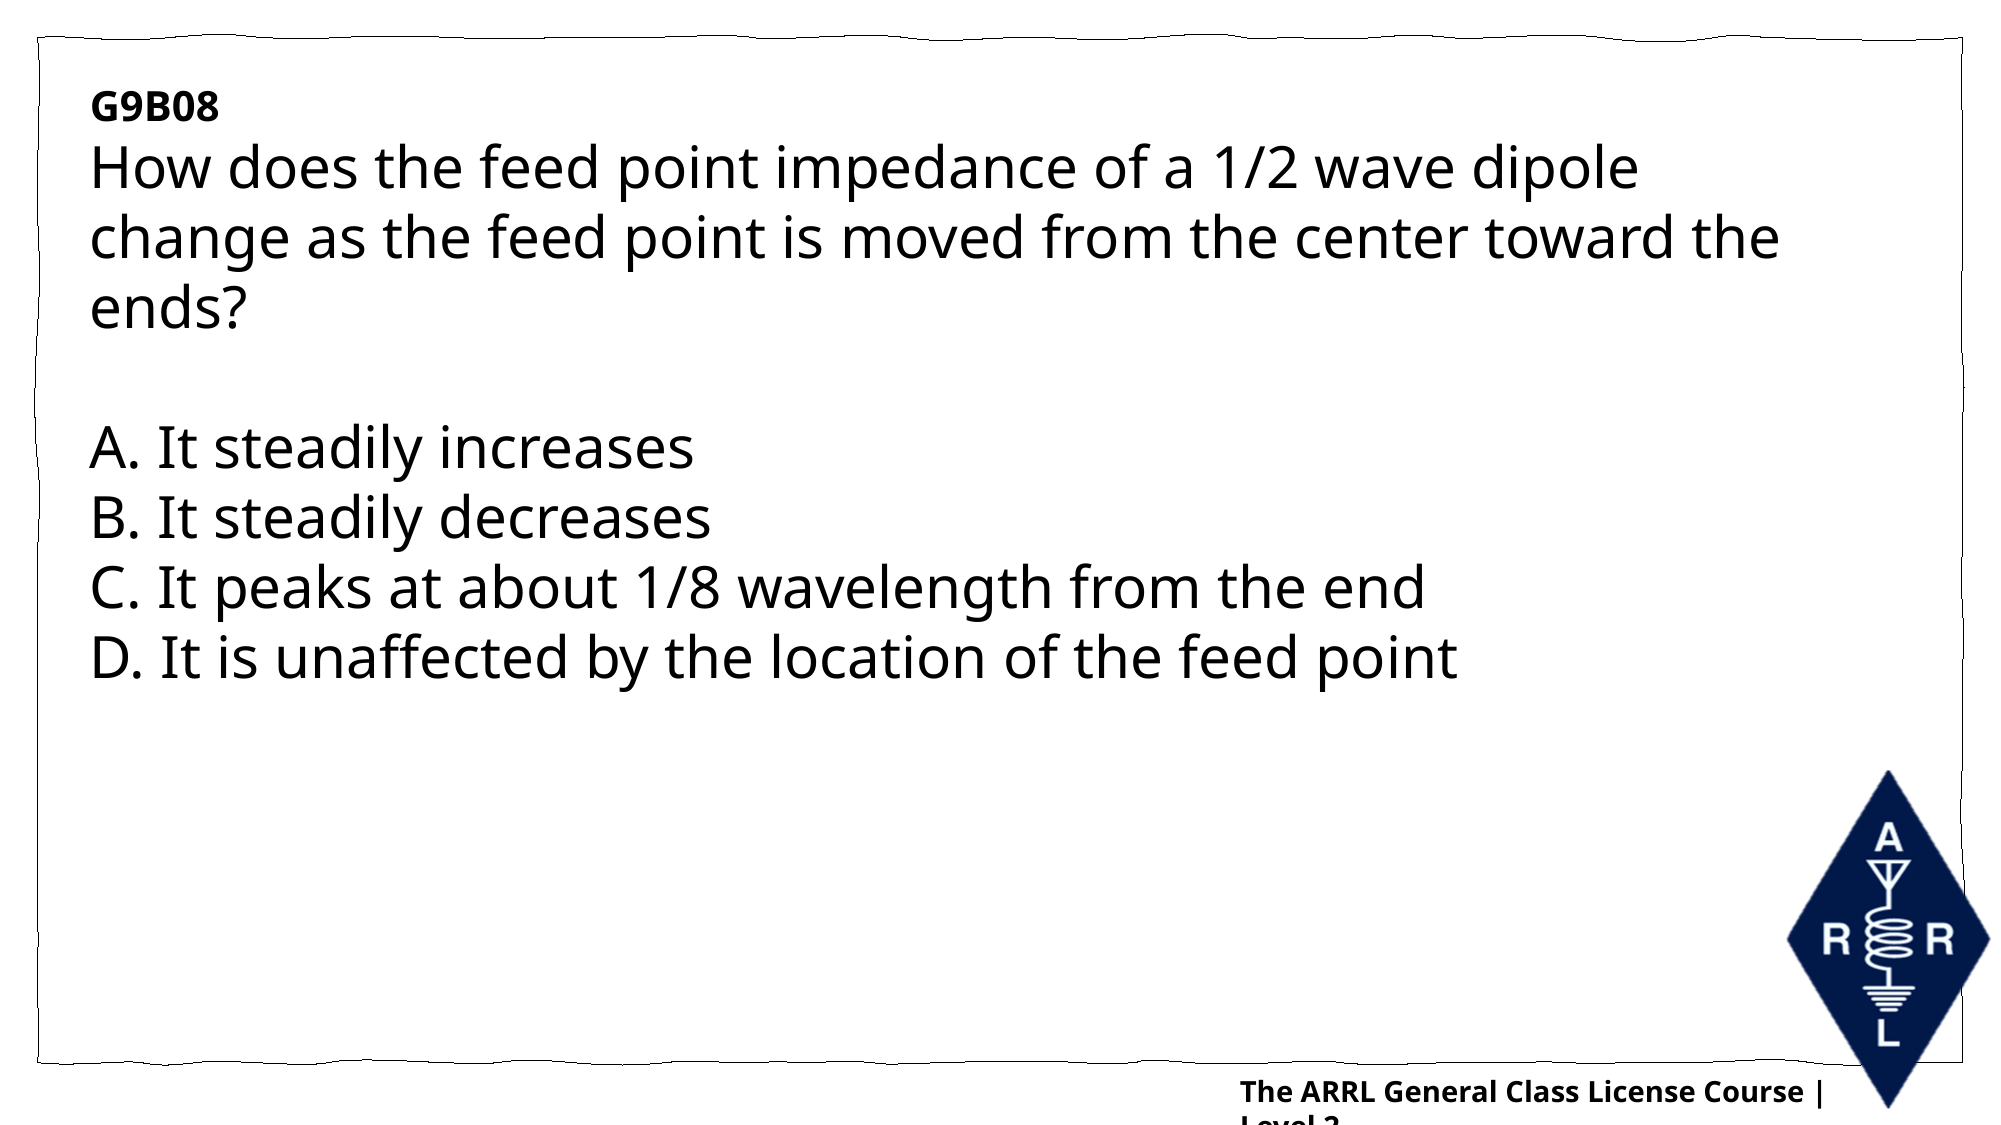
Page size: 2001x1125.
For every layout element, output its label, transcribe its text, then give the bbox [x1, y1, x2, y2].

picture [1773, 752, 1999, 1125]
text_box G9B08 How does the feed point impedance of a 1/2 wave dipole change as the feed point is moved from the center toward the ends? A. It steadily increases B. It steadily decreases C. It peaks at about 1/8 wavelength from the end D. It is unaffected by the location of the feed point [75, 72, 1850, 698]
